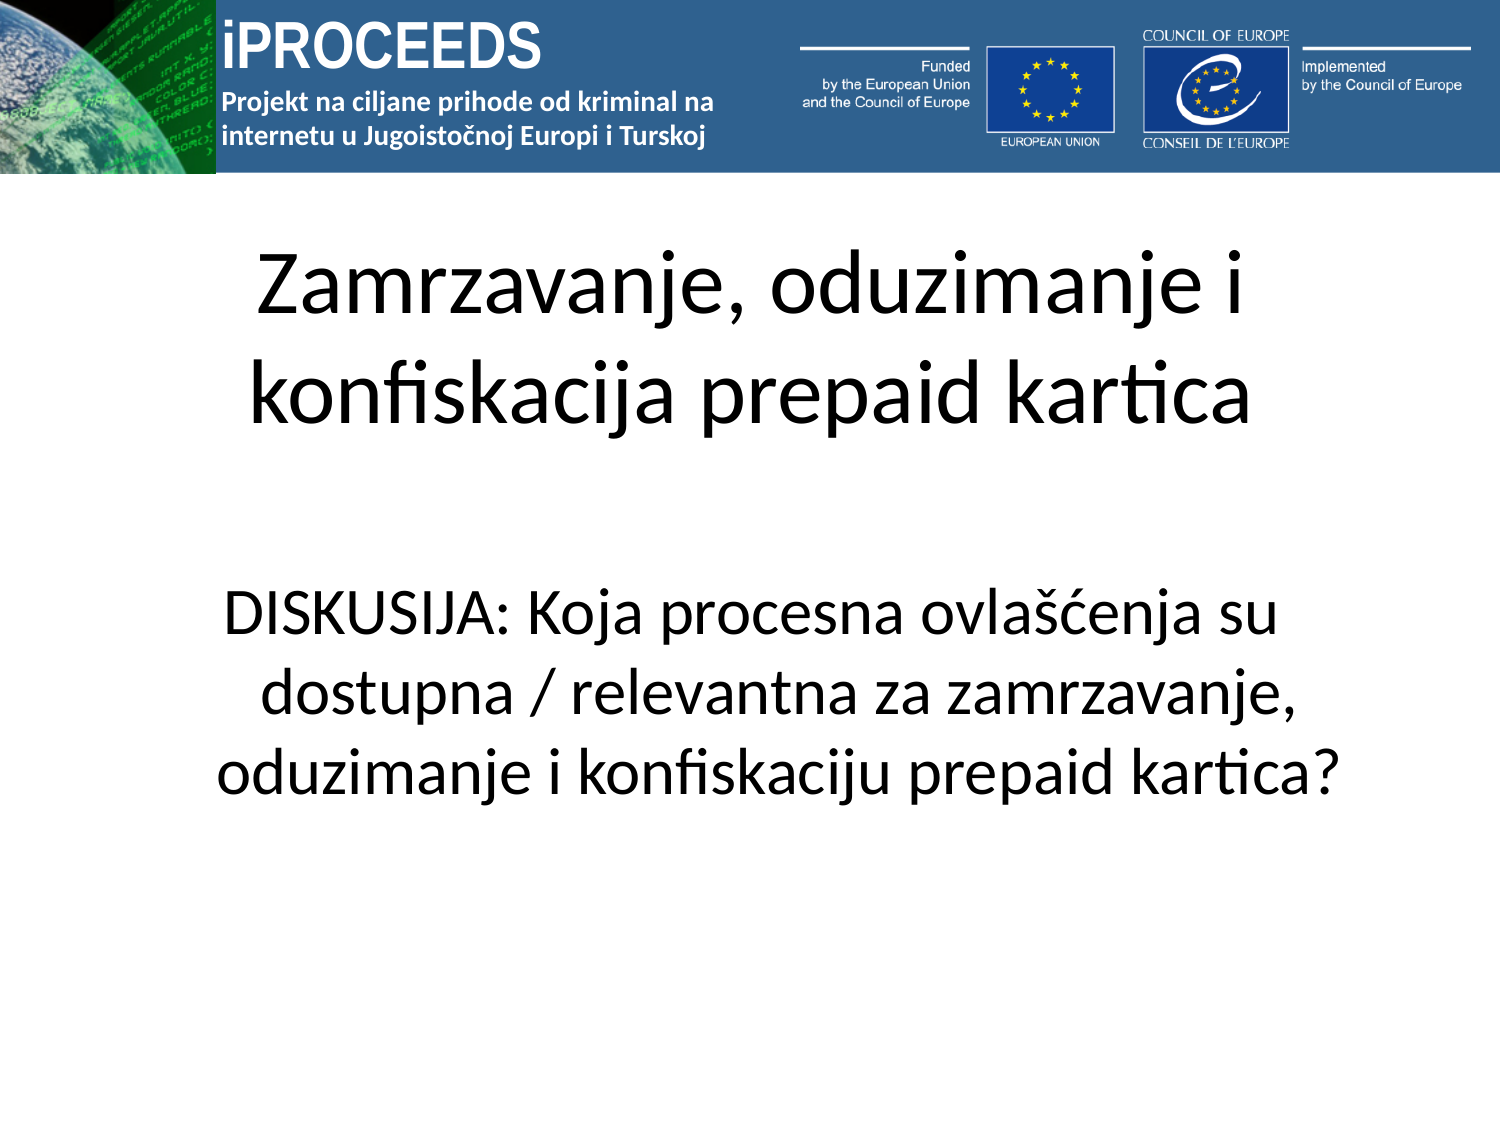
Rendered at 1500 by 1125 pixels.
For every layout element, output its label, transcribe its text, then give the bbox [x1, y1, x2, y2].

list DISKUSIJA: Koja procesna ovlašćenja su dostupna / relevantna za zamrzavanje, oduzimanje i konfiskaciju prepaid kartica? [76, 373, 1428, 1017]
picture [0, 0, 216, 174]
picture [800, 30, 1471, 148]
title Zamrzavanje, oduzimanje i konfiskacija prepaid kartica [76, 219, 1428, 373]
